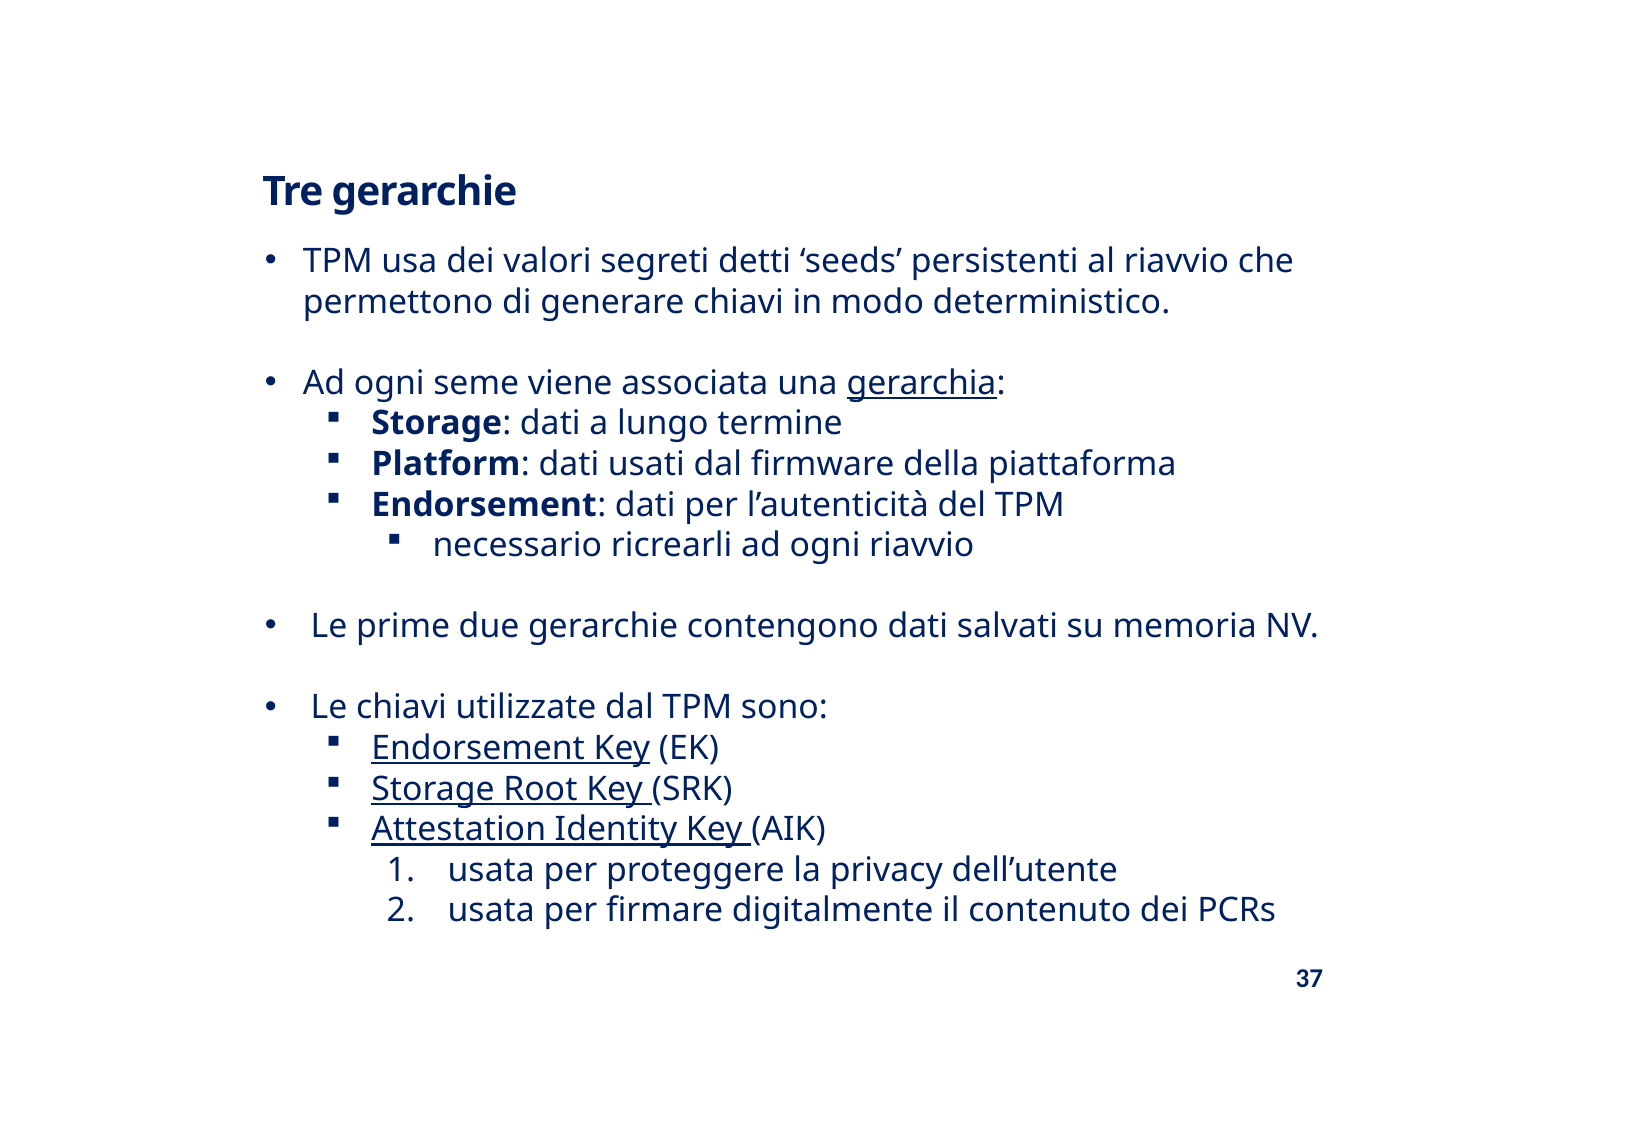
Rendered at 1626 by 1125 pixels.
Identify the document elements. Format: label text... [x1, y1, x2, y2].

text_box Tre gerarchie [250, 100, 676, 220]
text_box TPM usa dei valori segreti detti ‘seeds’ persistenti al riavvio che permettono di generare chiavi in modo deterministico. Ad ogni seme viene associata una gerarchia: Storage: dati a lungo termine Platform: dati usati dal firmware della piattaforma Endorsement: dati per l’autenticità del TPM necessario ricrearli ad ogni riavvio Le prime due gerarchie contengono dati salvati su memoria NV. Le chiavi utilizzate dal TPM sono: Endorsement Key (EK) Storage Root Key (SRK) Attestation Identity Key (AIK) usata per proteggere la privacy dell’utente usata per firmare digitalmente il contenuto dei PCRs [250, 231, 1417, 936]
slide_number 37 [1063, 952, 1339, 1002]
